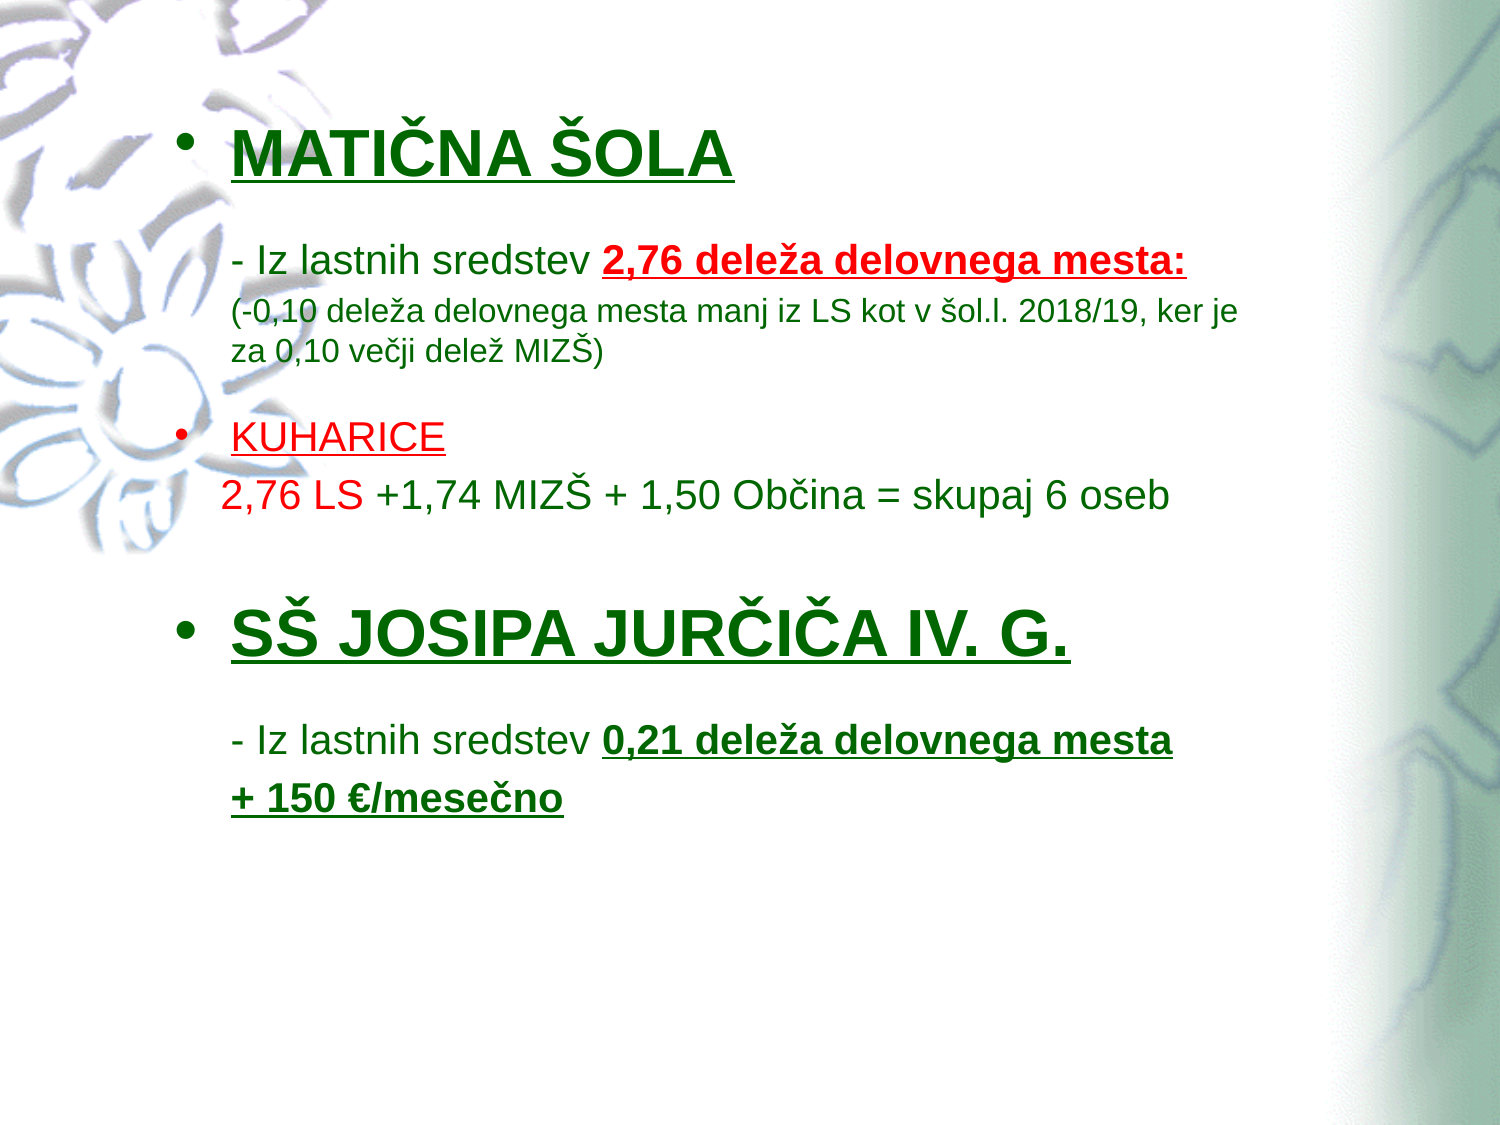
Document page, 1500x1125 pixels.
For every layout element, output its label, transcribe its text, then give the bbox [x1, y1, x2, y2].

picture [0, 0, 1500, 1125]
list MATIČNA ŠOLA - Iz lastnih sredstev 2,76 deleža delovnega mesta: (-0,10 deleža delovnega mesta manj iz LS kot v šol.l. 2018/19, ker je za 0,10 večji delež MIZŠ) KUHARICE 2,76 LS +1,74 MIZŠ + 1,50 Občina = skupaj 6 oseb SŠ JOSIPA JURČIČA IV. G. - Iz lastnih sredstev 0,21 deleža delovnega mesta + 150 €/mesečno [159, 101, 1275, 1000]
